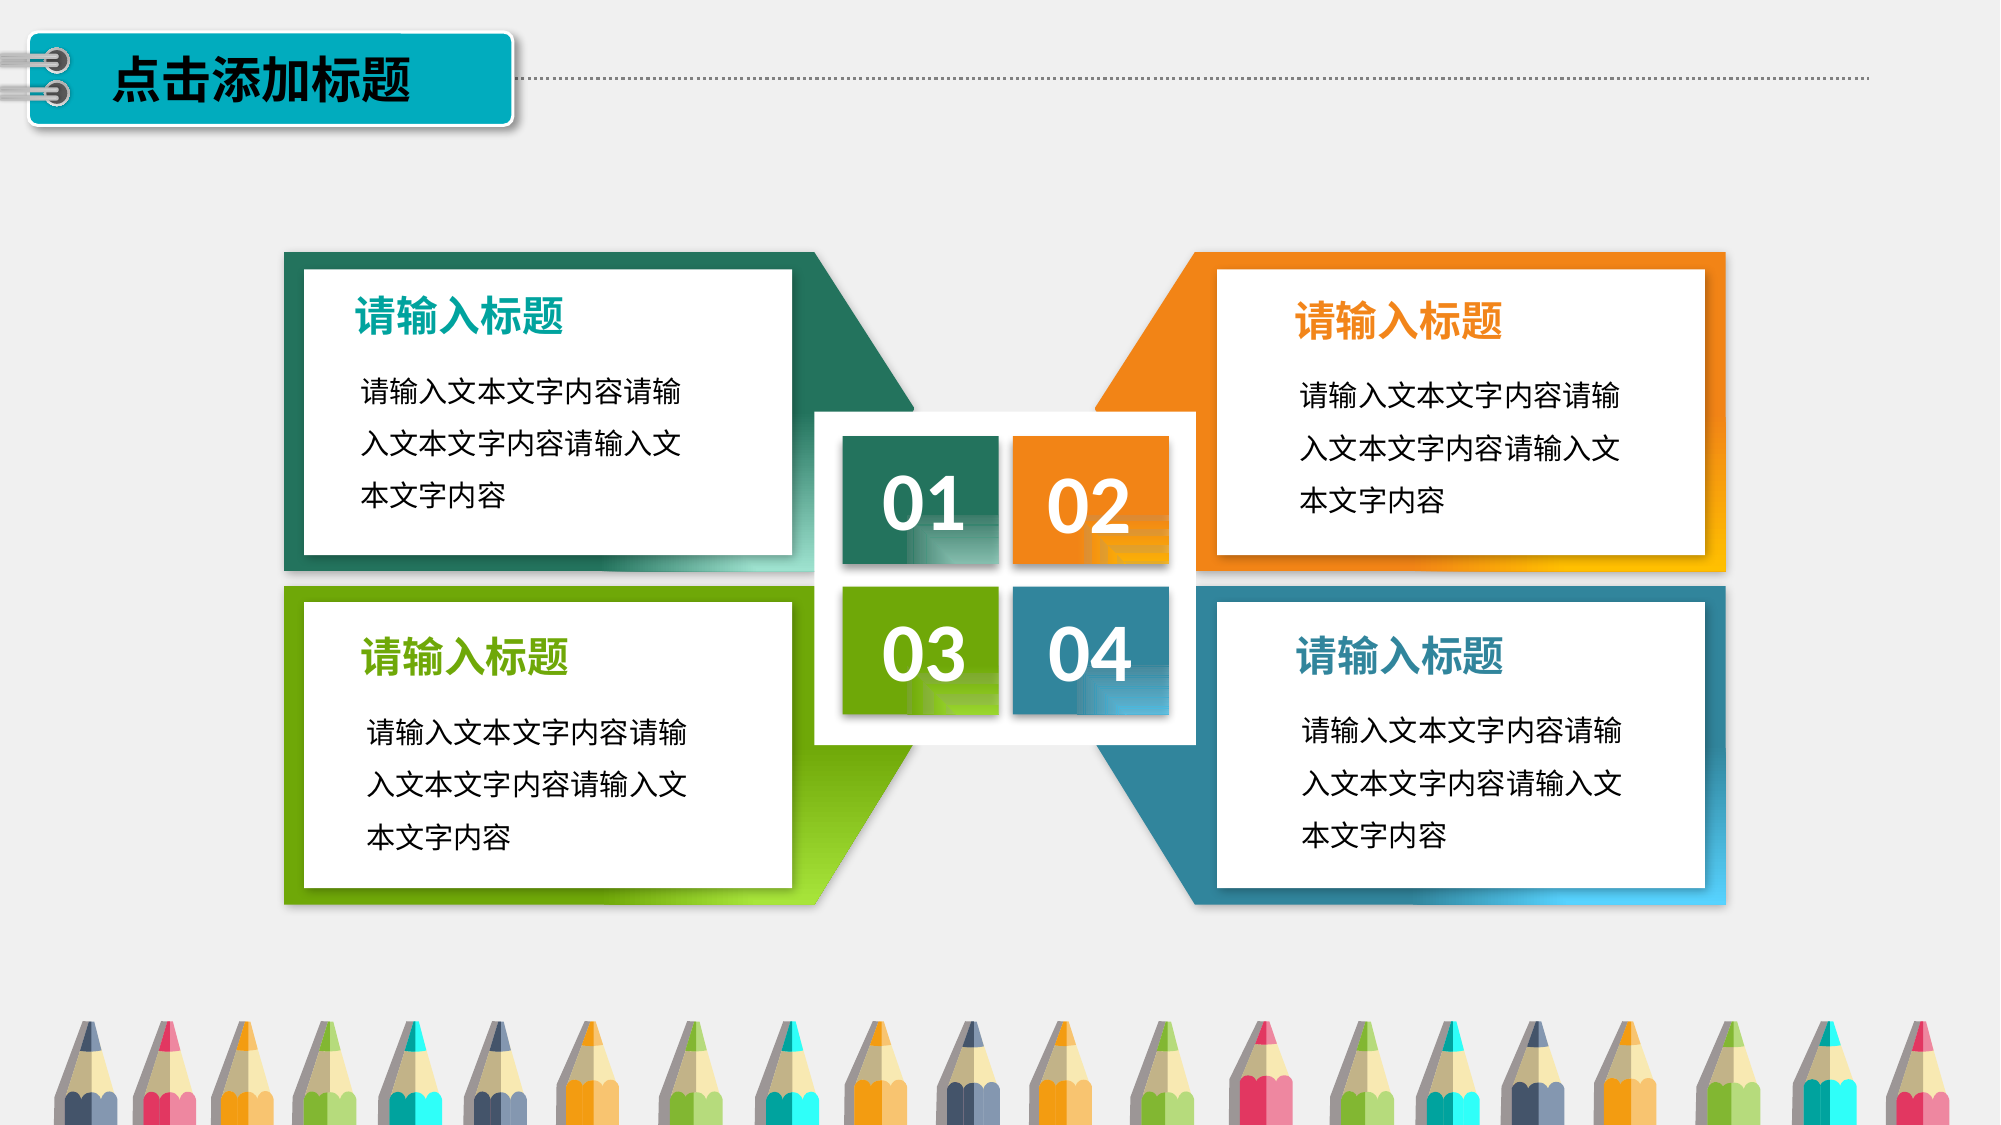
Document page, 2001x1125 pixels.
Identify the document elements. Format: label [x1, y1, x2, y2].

text_box [1225, 1021, 1293, 1125]
text_box [1788, 1021, 1857, 1125]
text_box [1326, 1021, 1394, 1125]
text_box [1411, 1021, 1480, 1125]
text_box [1882, 1021, 1950, 1125]
text_box [128, 1021, 197, 1125]
text_box [1126, 1021, 1195, 1125]
text_box [751, 1021, 819, 1125]
text_box [654, 1021, 723, 1125]
text_box [207, 1021, 274, 1125]
text_box [288, 1021, 357, 1125]
text_box [460, 1021, 527, 1125]
text_box [1692, 1021, 1761, 1125]
text_box [283, 251, 1726, 905]
text_box [50, 1021, 118, 1125]
text_box [552, 1021, 619, 1125]
text_box [1497, 1021, 1565, 1125]
text_box [1590, 1021, 1657, 1125]
text_box [933, 1021, 1000, 1125]
text_box [1025, 1021, 1092, 1125]
text_box [840, 1021, 908, 1125]
text_box [374, 1021, 443, 1125]
text_box [0, 31, 513, 126]
